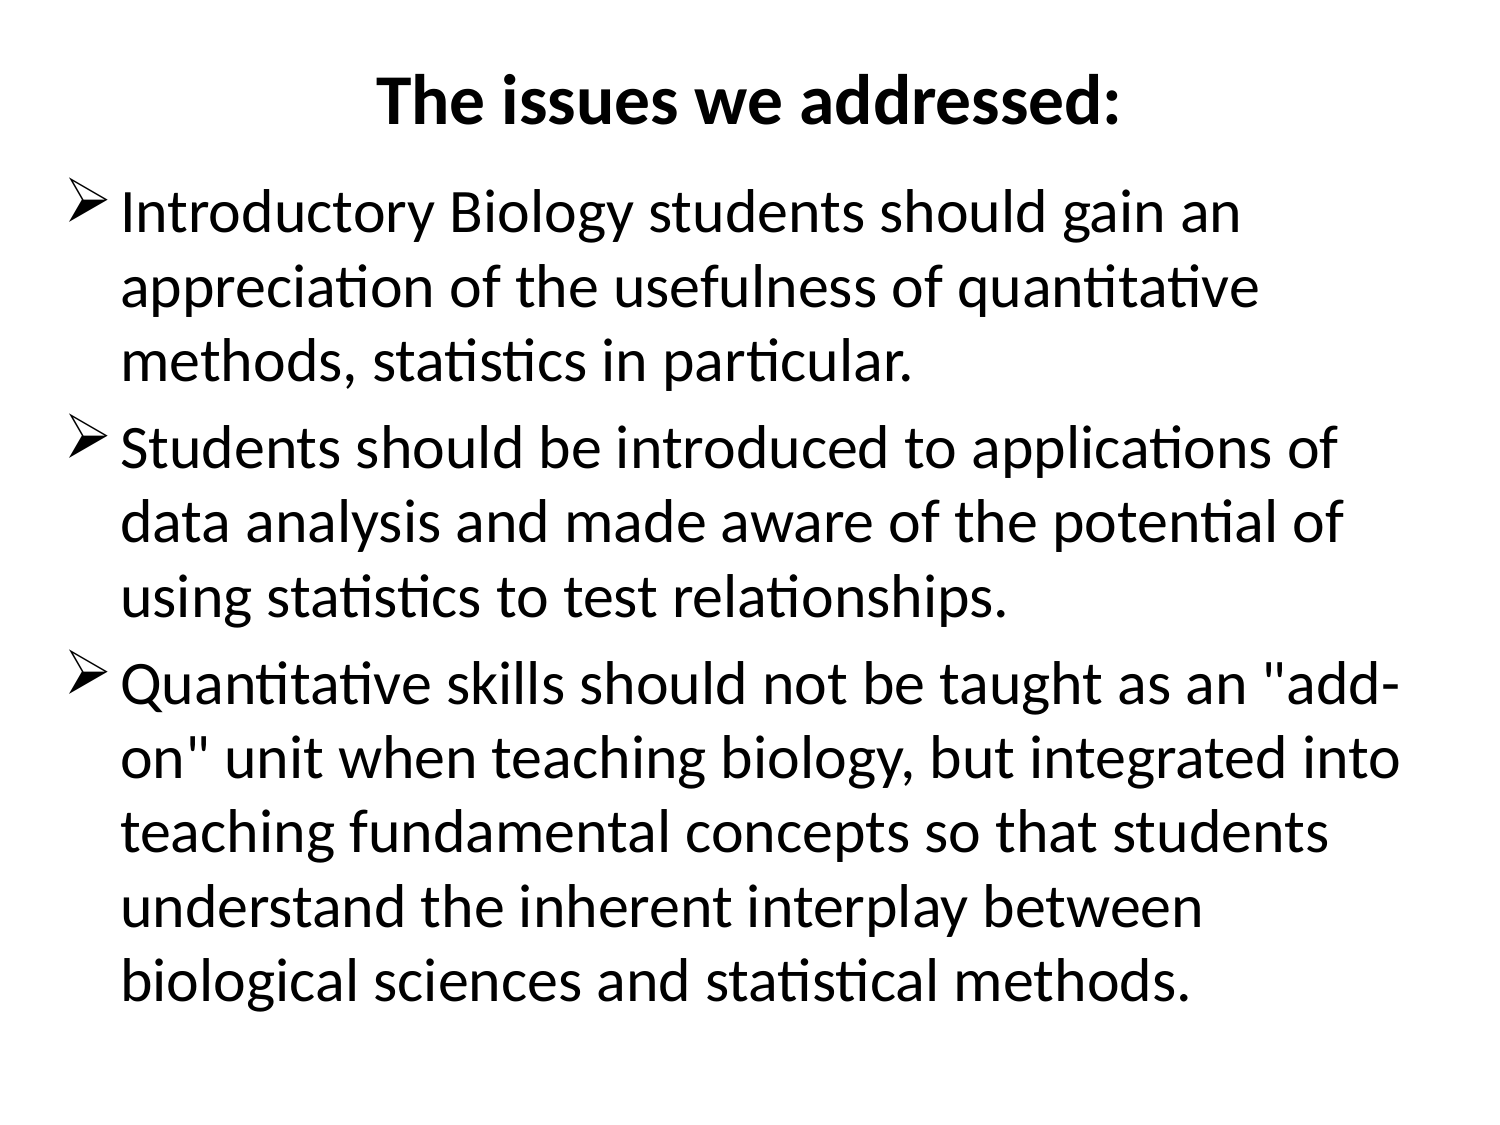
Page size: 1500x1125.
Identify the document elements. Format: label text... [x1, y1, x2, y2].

list Introductory Biology students should gain an appreciation of the usefulness of quantitative methods, statistics in particular. Students should be introduced to applications of data analysis and made aware of the potential of using statistics to test relationships. Quantitative skills should not be taught as an "add-on" unit when teaching biology, but integrated into teaching fundamental concepts so that students understand the inherent interplay between biological sciences and statistical methods. [48, 163, 1425, 1078]
title The issues we addressed: [75, 45, 1425, 163]
